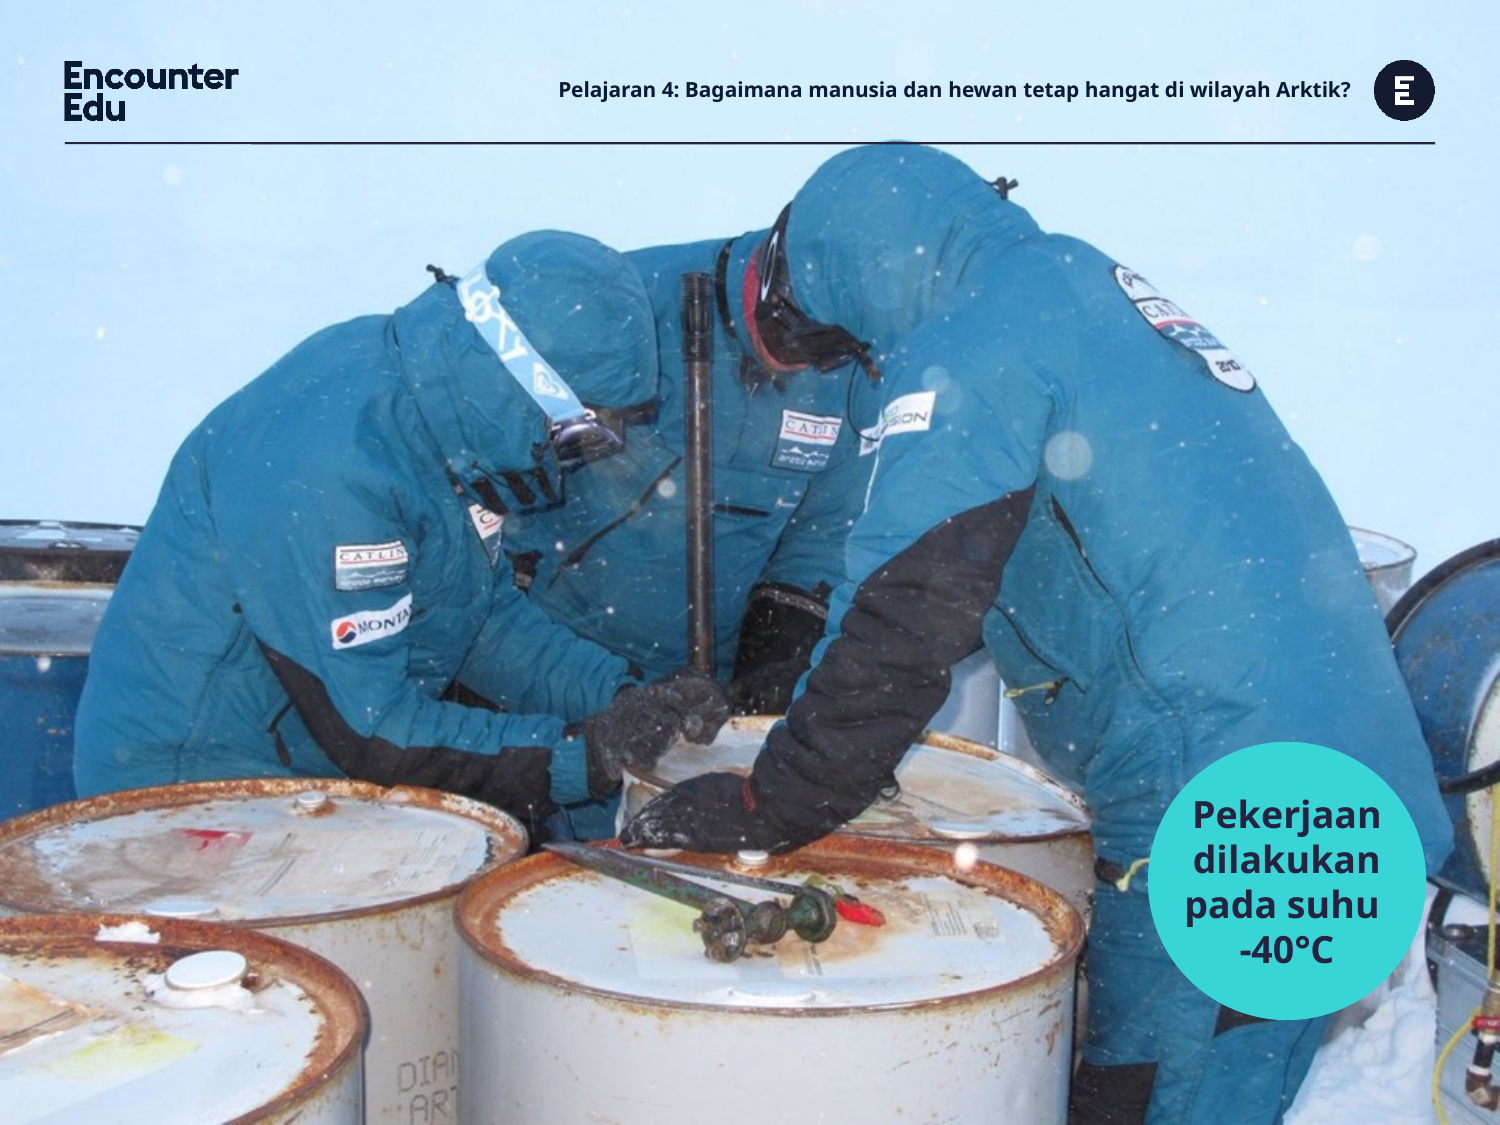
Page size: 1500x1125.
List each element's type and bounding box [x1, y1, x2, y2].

text_box [1147, 741, 1427, 1021]
picture [0, 0, 1500, 1125]
